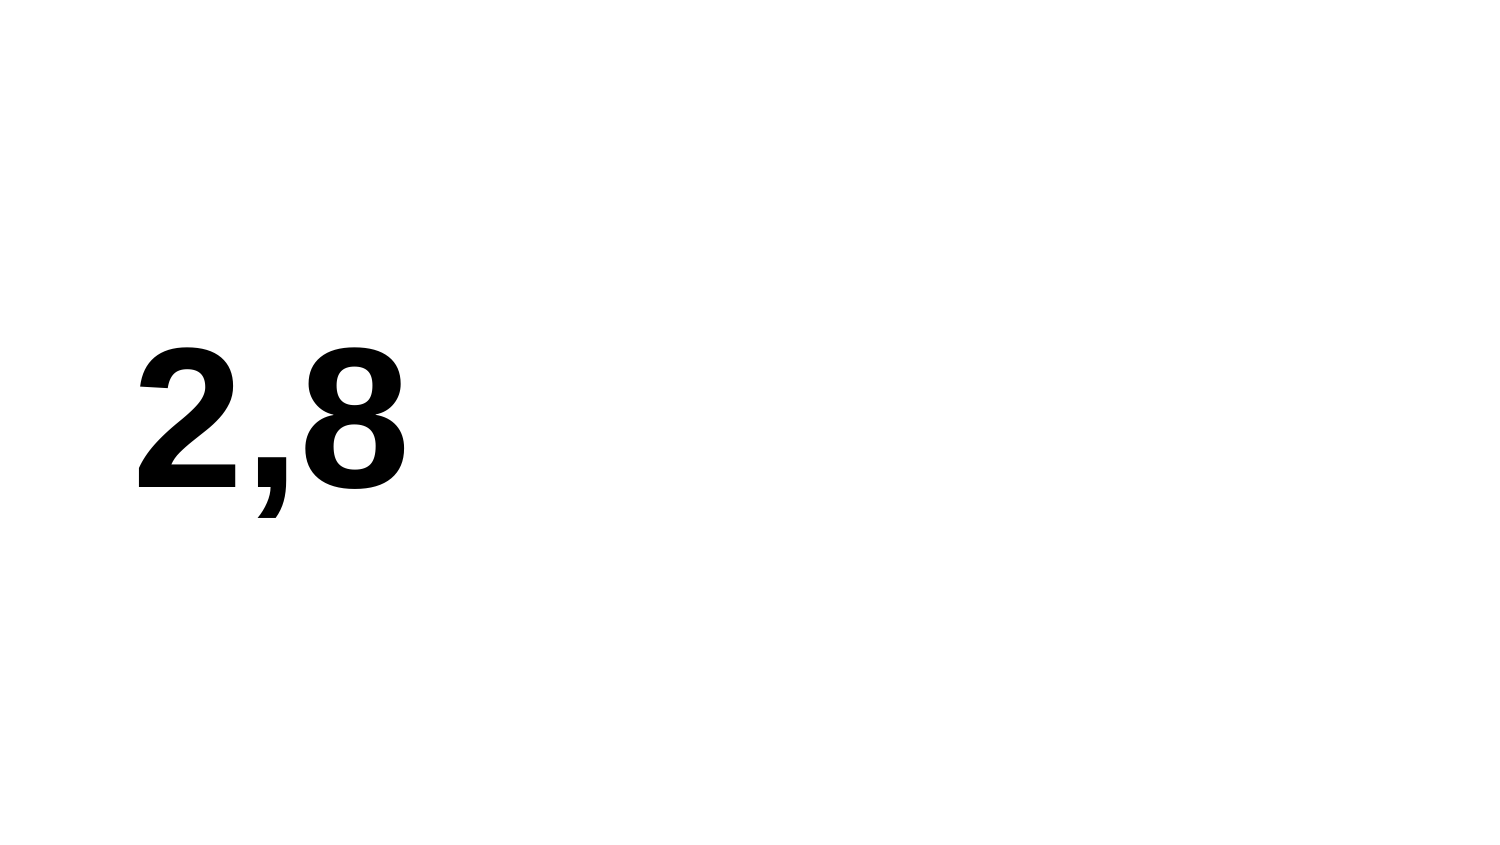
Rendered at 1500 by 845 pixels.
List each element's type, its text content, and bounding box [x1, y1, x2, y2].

text_box 2,8 [132, 295, 969, 520]
